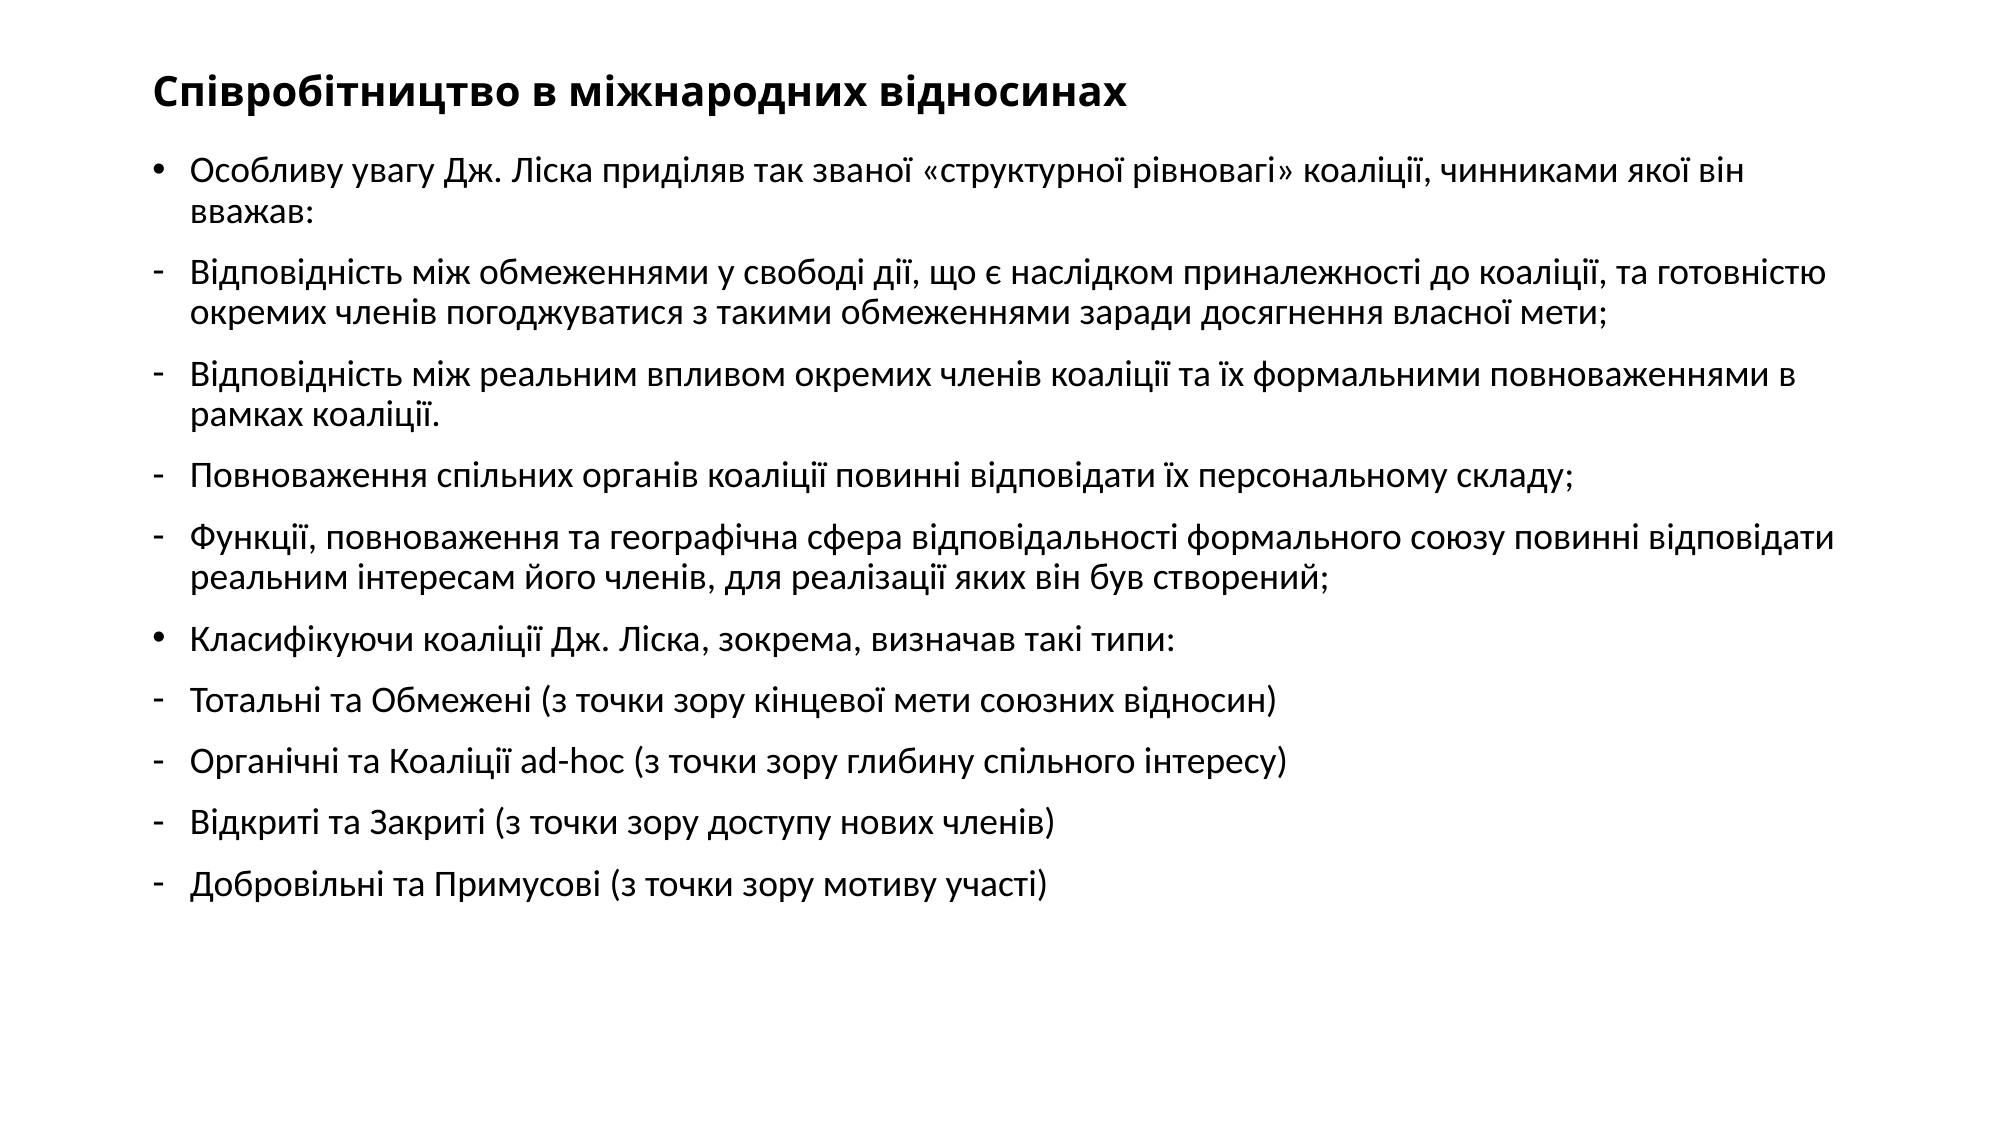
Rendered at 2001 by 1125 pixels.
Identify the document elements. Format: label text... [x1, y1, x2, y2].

title Співробітництво в міжнародних відносинах [137, 59, 1863, 127]
list Особливу увагу Дж. Ліска приділяв так званої «структурної рівновагі» коаліції, чинниками якої він вважав: Відповідність між обмеженнями у свободі дії, що є наслідком приналежності до коаліції, та готовністю окремих членів погоджуватися з такими обмеженнями заради досягнення власної мети; Відповідність між реальним впливом окремих членів коаліції та їх формальними повноваженнями в рамках коаліції. Повноваження спільних органів коаліції повинні відповідати їх персональному складу; Функції, повноваження та географічна сфера відповідальності формального союзу повинні відповідати реальним інтересам його членів, для реалізації яких він був створений; Класифікуючи коаліції Дж. Ліска, зокрема, визначав такі типи: Тотальні та Обмежені (з точки зору кінцевої мети союзних відносин) Органічні та Коаліції ad-hoc (з точки зору глибину спільного інтересу) Відкриті та Закриті (з точки зору доступу нових членів) Добровільні та Примусові (з точки зору мотиву участі) [137, 142, 1863, 1014]
